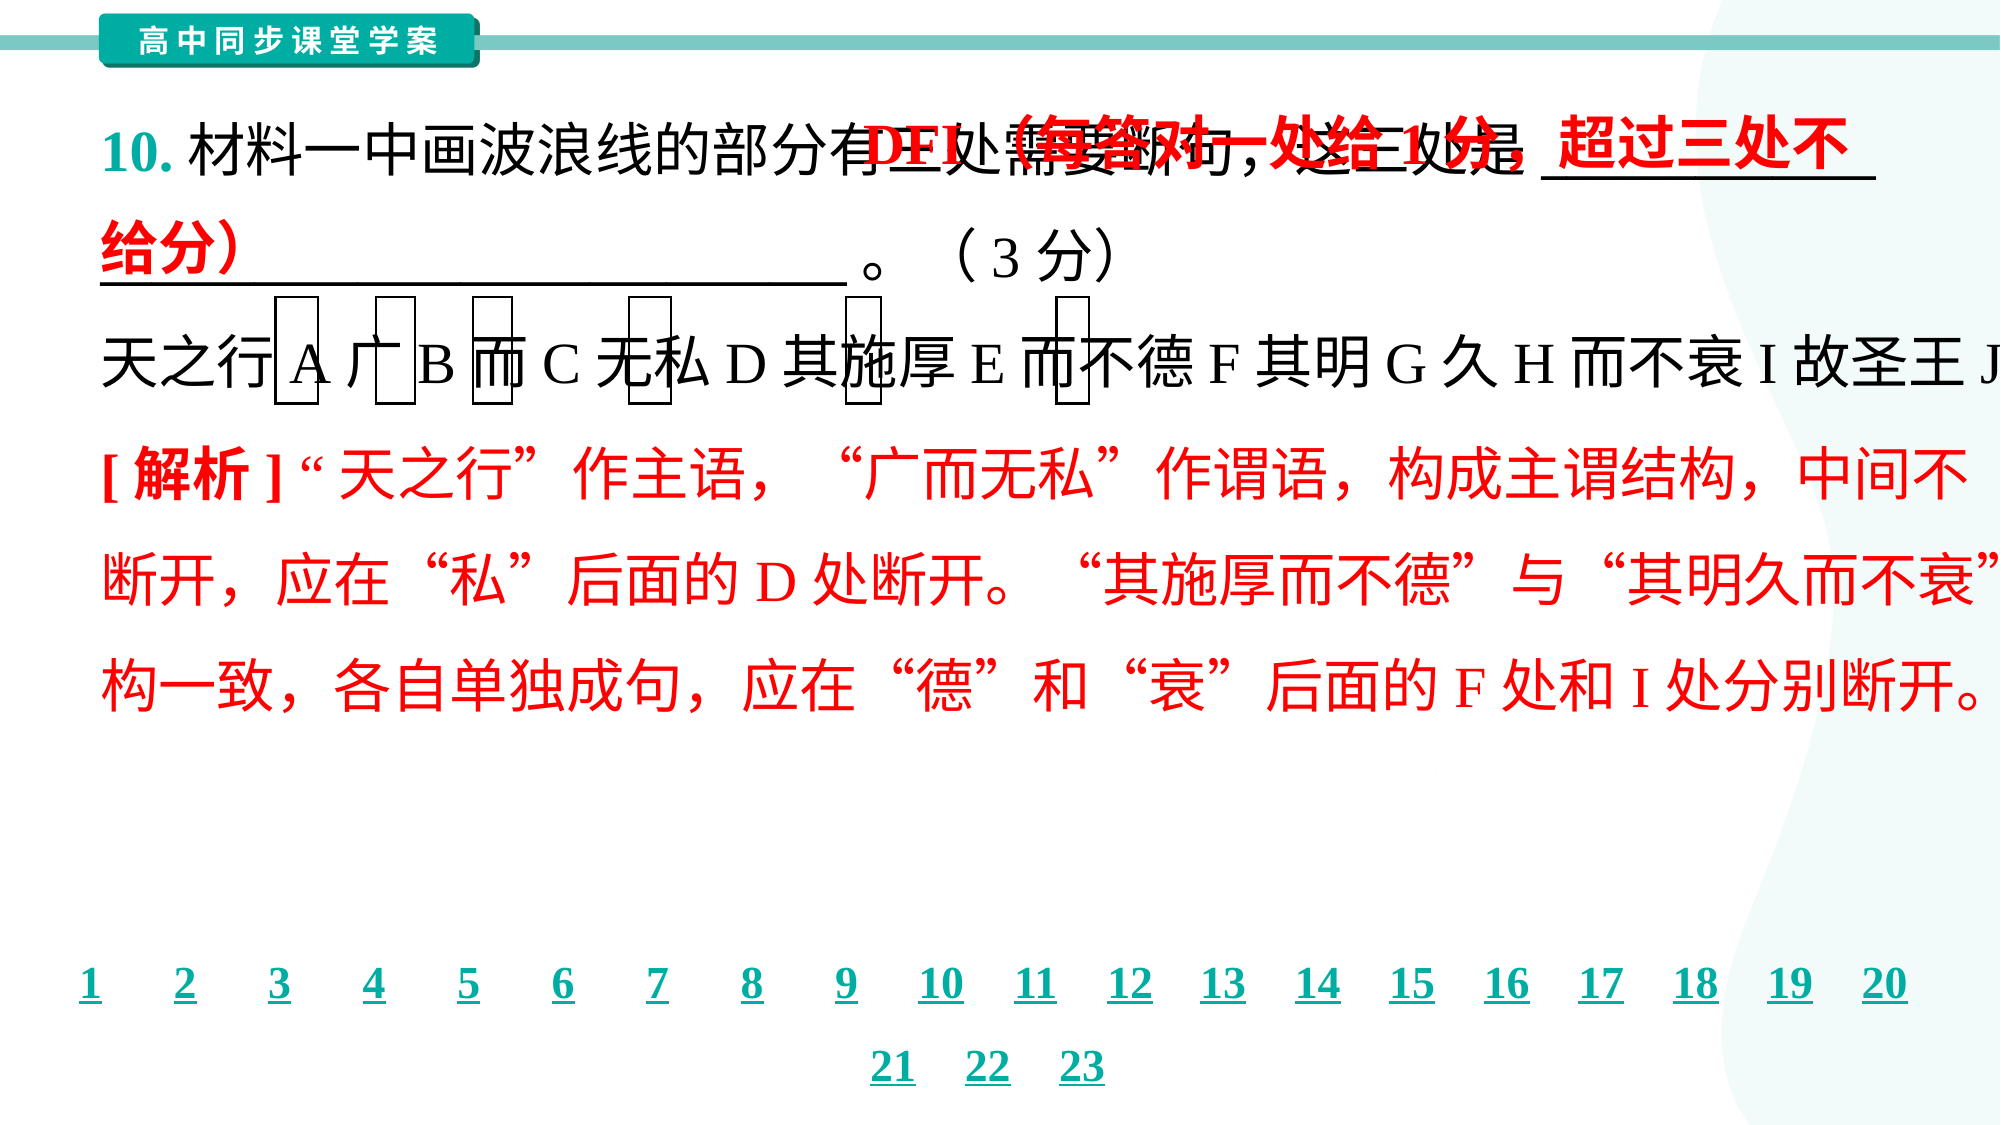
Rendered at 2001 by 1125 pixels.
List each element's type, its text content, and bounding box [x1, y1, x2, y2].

text_box 10.材料一中画波浪线的部分有三处需要断句，这三处是_____________ _____________________________。（3分） 天之行A广B而C无私D其施厚E而不德F其明G久H而不衰I故圣王J法之。 [100, 282, 1899, 396]
text_box DFI（每答对一处给1分，超过三处不给分） [100, 71, 1899, 282]
text_box [274, 296, 319, 405]
picture [0, 0, 2000, 1125]
text_box [472, 296, 513, 405]
text_box [1055, 296, 1090, 405]
text_box [375, 296, 416, 405]
text_box [845, 296, 882, 405]
text_box [解析] “天之行”作主语，“广而无私”作谓语，构成主谓结构，中间不 断开，应在“私”后面的D处断开。“其施厚而不德”与“其明久而不衰”结 构一致，各自单独成句，应在“德”和“衰”后面的F处和I处分别断开。 [100, 400, 1899, 720]
text_box [628, 296, 672, 405]
